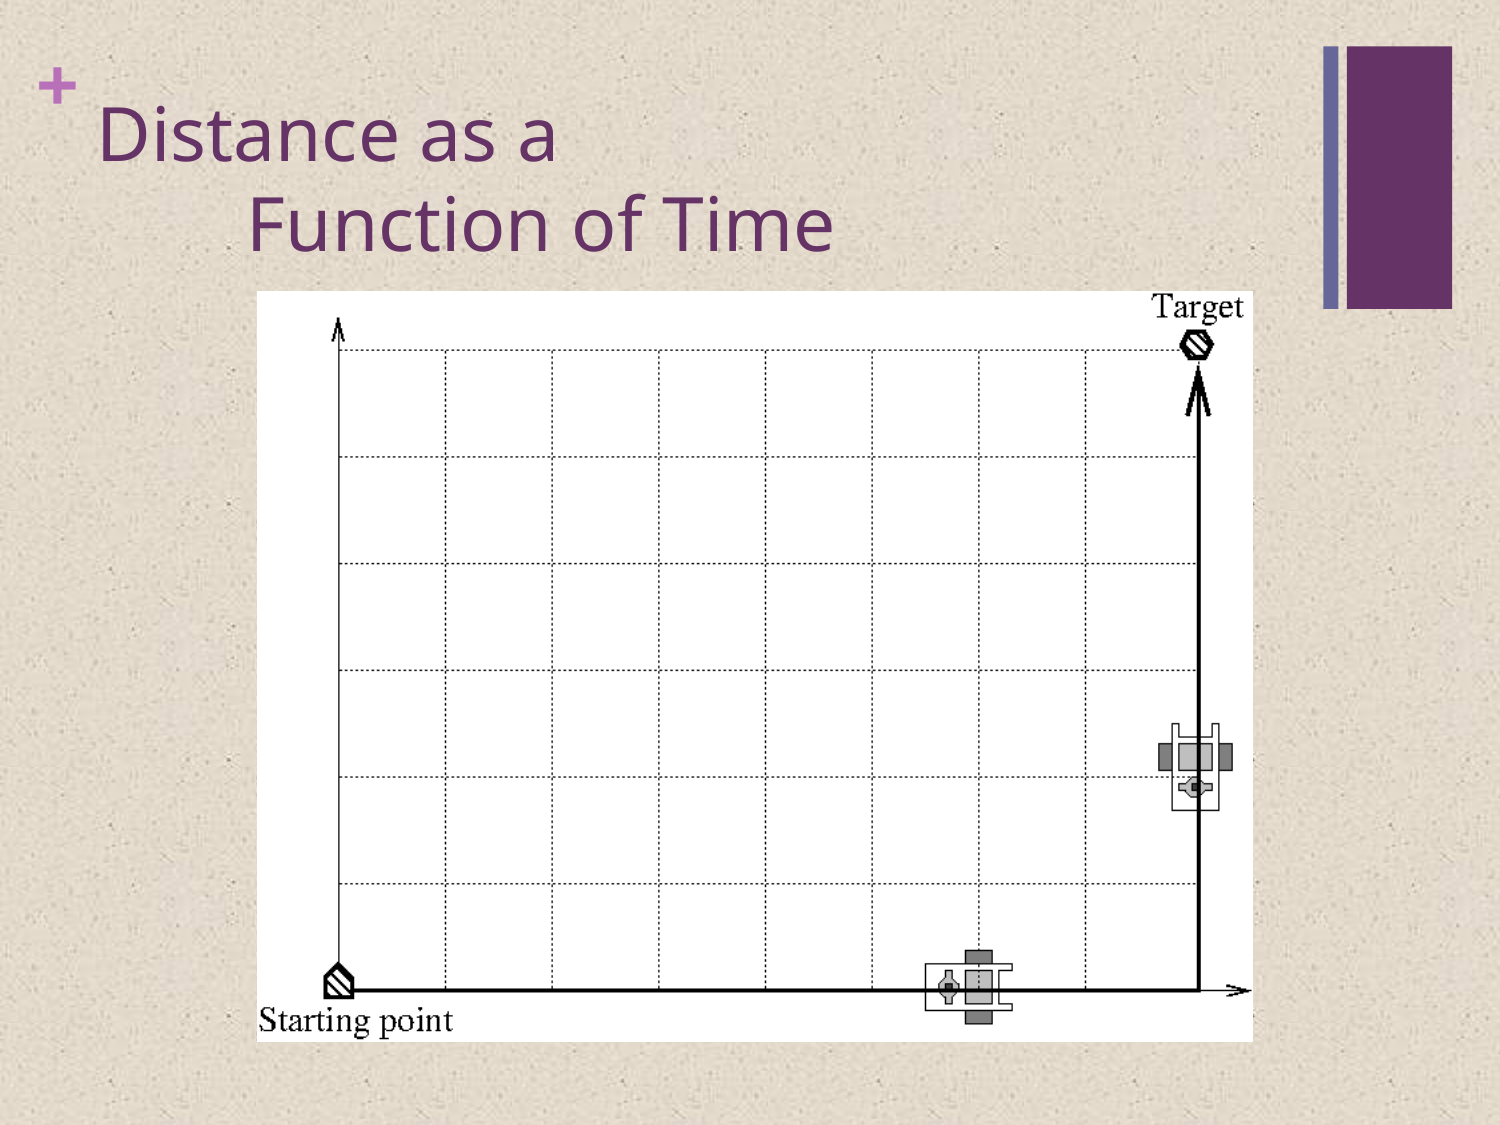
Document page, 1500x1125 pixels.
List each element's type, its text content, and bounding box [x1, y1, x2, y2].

picture [0, 0, 1500, 1125]
title Distance as a Function of Time [81, 79, 1322, 263]
